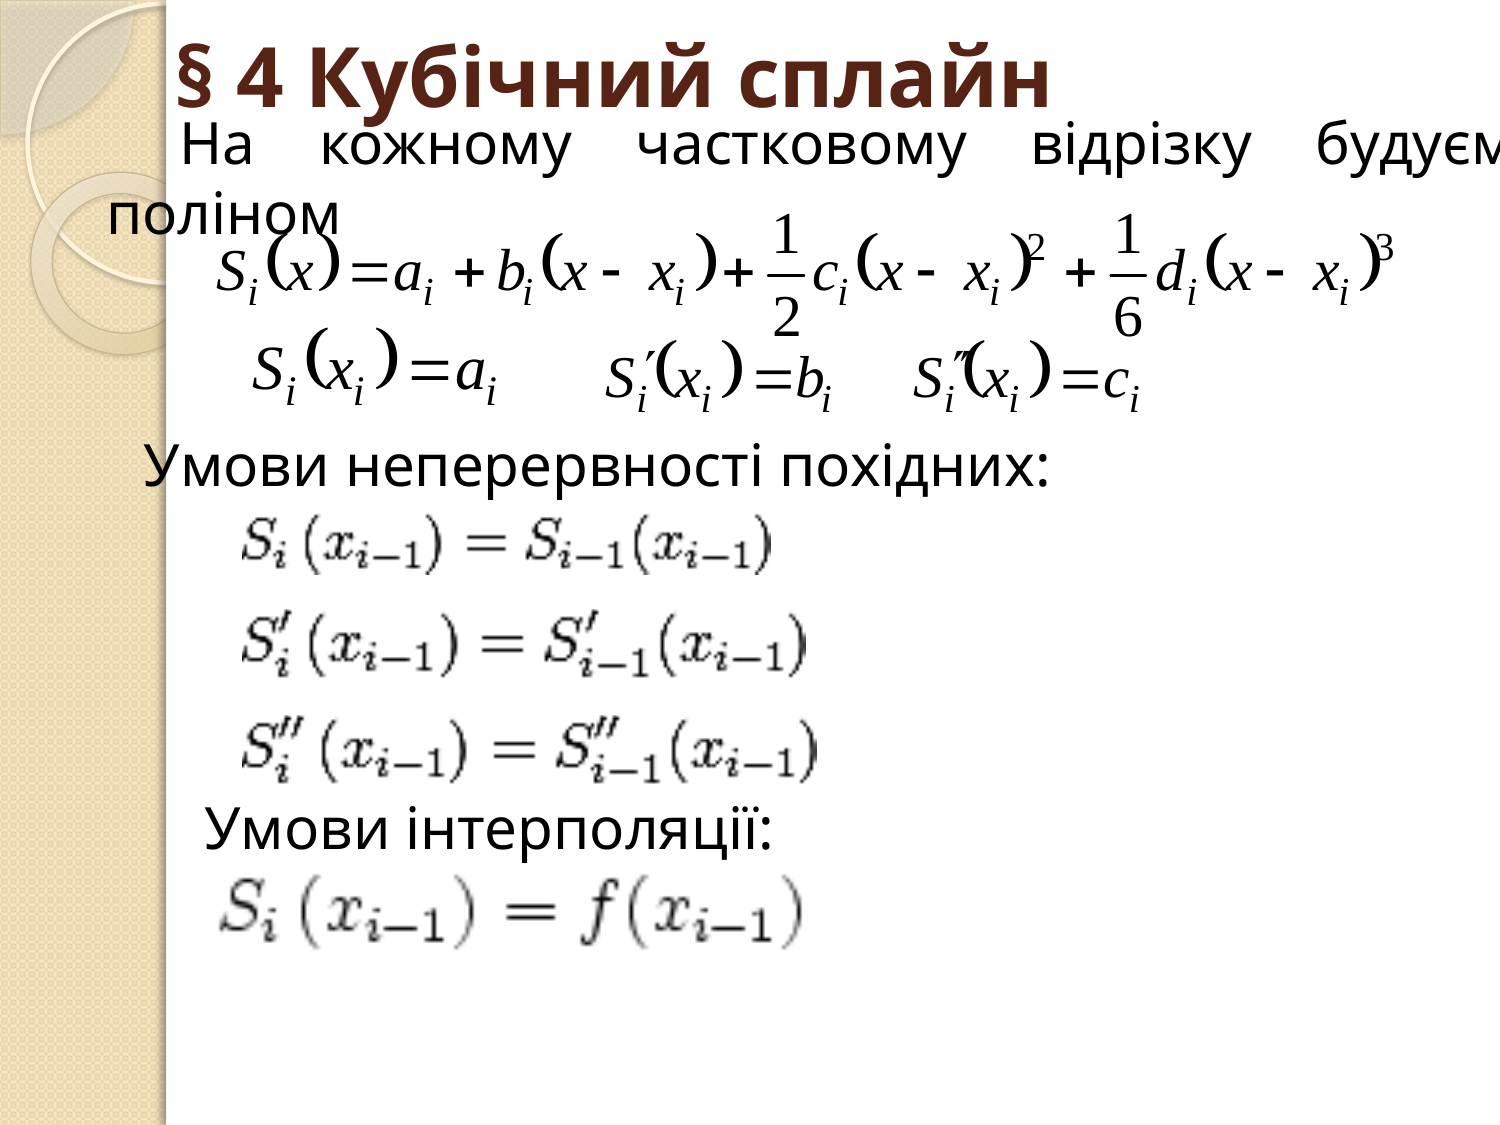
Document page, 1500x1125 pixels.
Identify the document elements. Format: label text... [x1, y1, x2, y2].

text_box На кожному частковому відрізку будуємо поліном [90, 133, 1500, 219]
title § 4 Кубічний сплайн [159, 1, 1390, 133]
text_box Умови інтерполяції: [189, 783, 789, 869]
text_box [903, 337, 1152, 428]
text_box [206, 195, 1406, 350]
picture [241, 715, 818, 788]
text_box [595, 337, 844, 428]
picture [210, 869, 817, 955]
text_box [241, 325, 510, 421]
picture [241, 512, 772, 575]
picture [241, 609, 806, 681]
text_box Умови неперервності похідних: [129, 420, 1066, 506]
